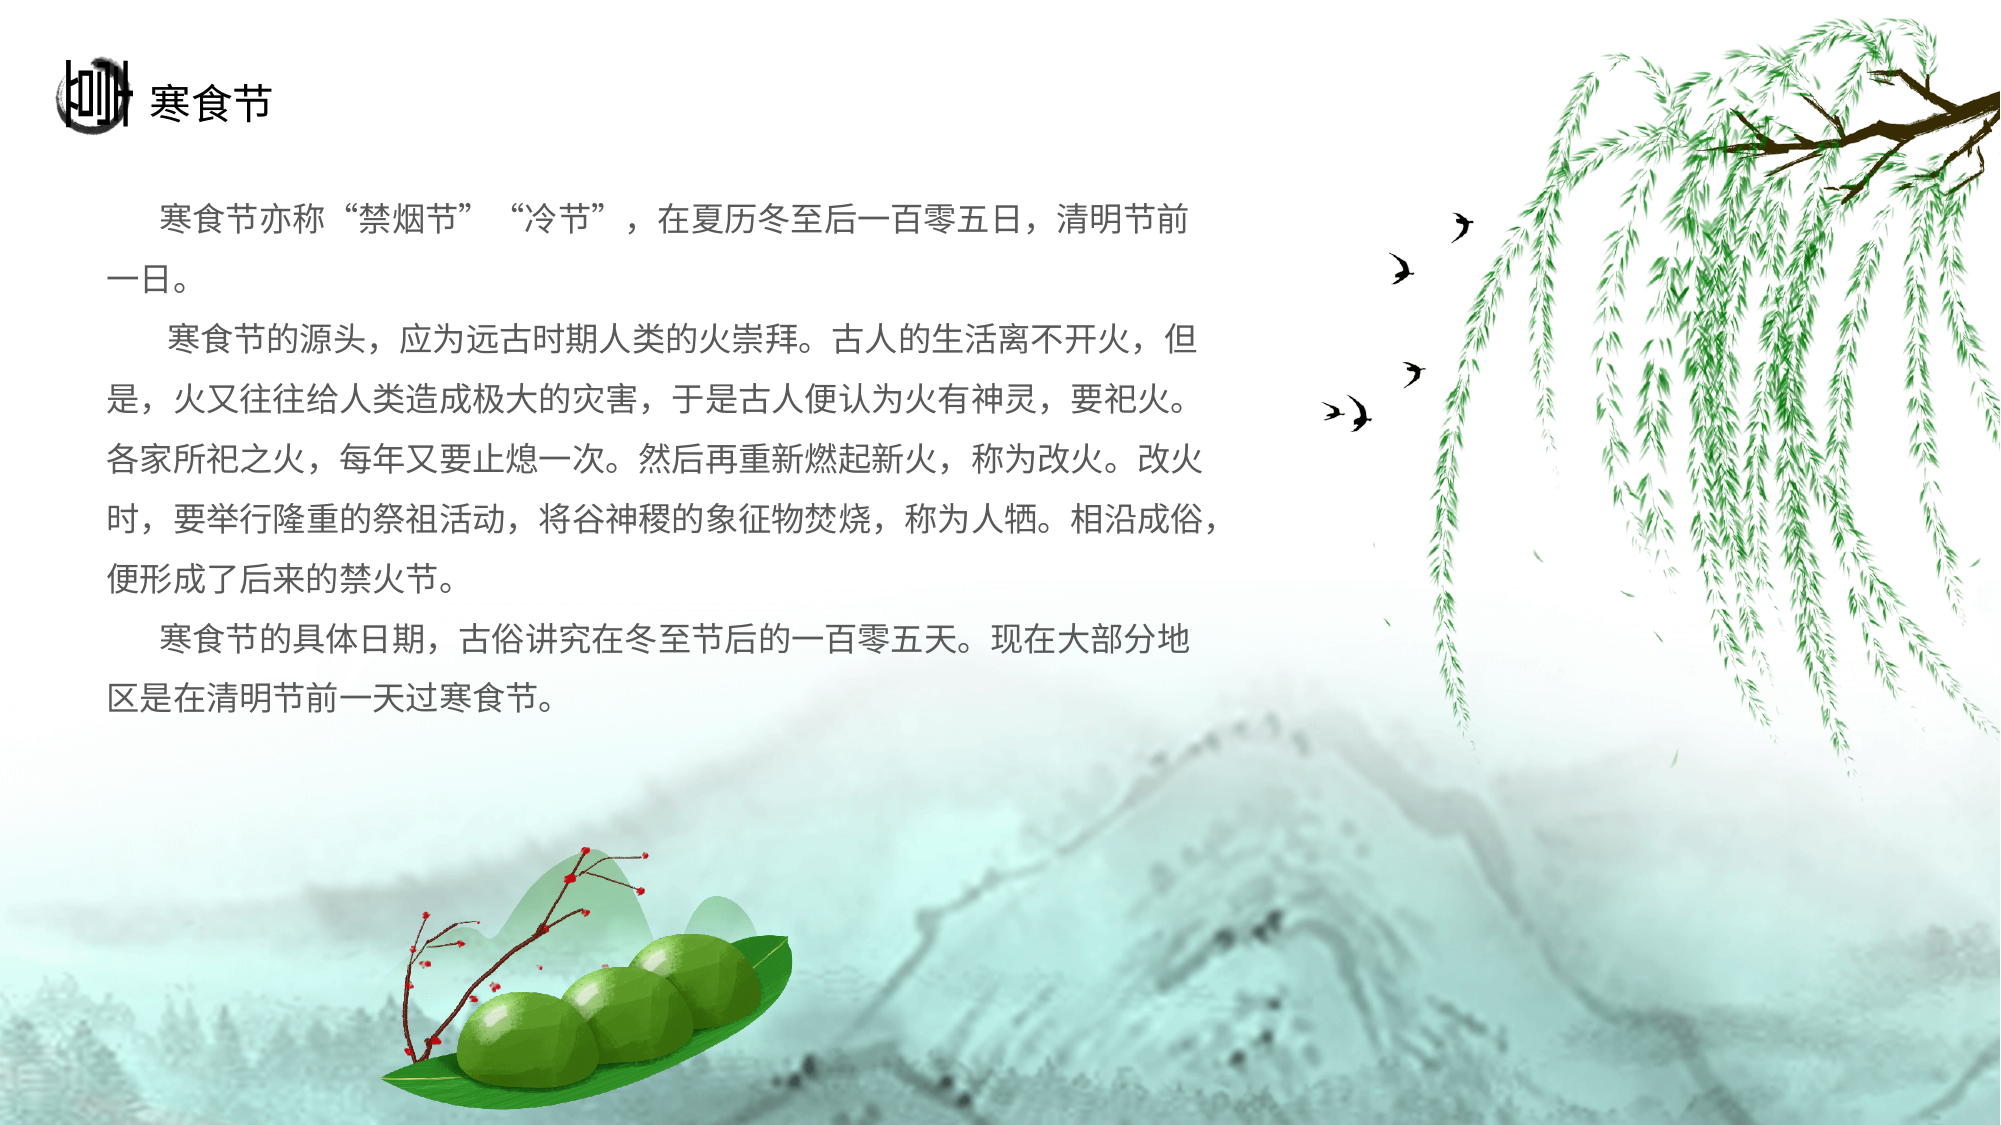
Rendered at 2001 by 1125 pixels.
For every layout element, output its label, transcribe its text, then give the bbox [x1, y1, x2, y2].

picture [0, 0, 2000, 1125]
text_box 寒食节 [179, 70, 290, 136]
